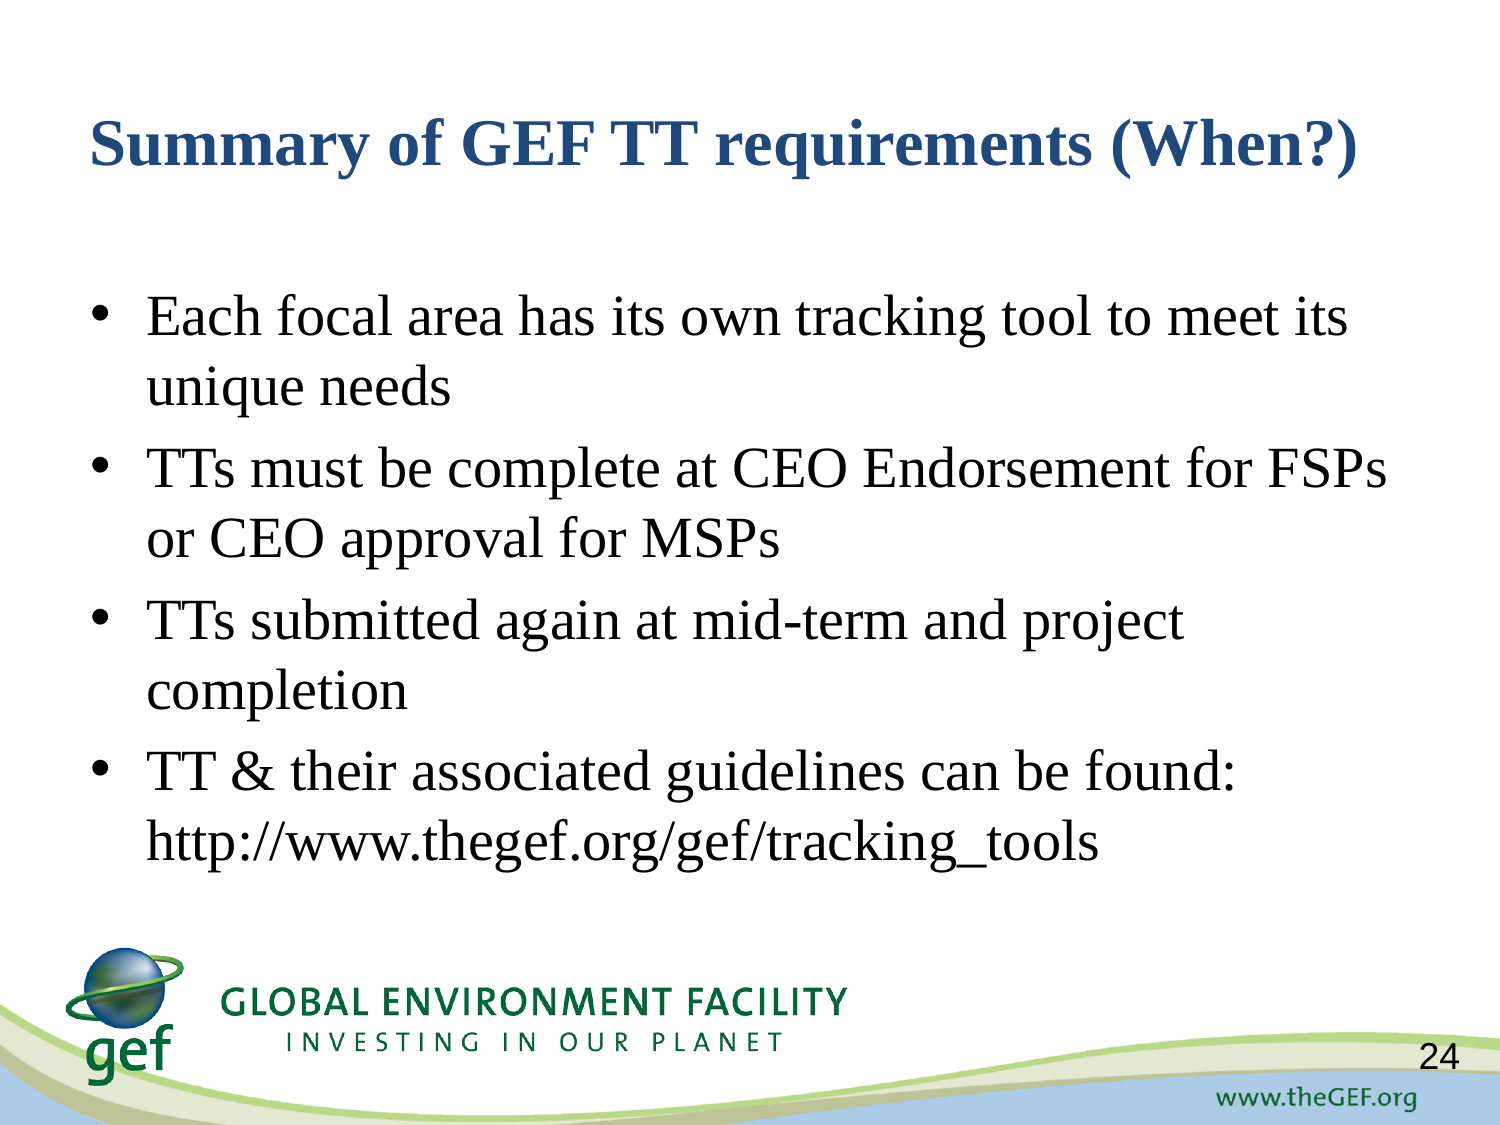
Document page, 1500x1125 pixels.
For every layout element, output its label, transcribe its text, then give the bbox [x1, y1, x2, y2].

slide_number 24 [1387, 1012, 1500, 1095]
picture [0, 920, 1500, 1125]
list Each focal area has its own tracking tool to meet its unique needs TTs must be complete at CEO Endorsement for FSPs or CEO approval for MSPs TTs submitted again at mid-term and project completion TT & their associated guidelines can be found: http://www.thegef.org/gef/tracking_tools [74, 269, 1426, 1013]
title Summary of GEF TT requirements (When?) [24, 44, 1426, 233]
